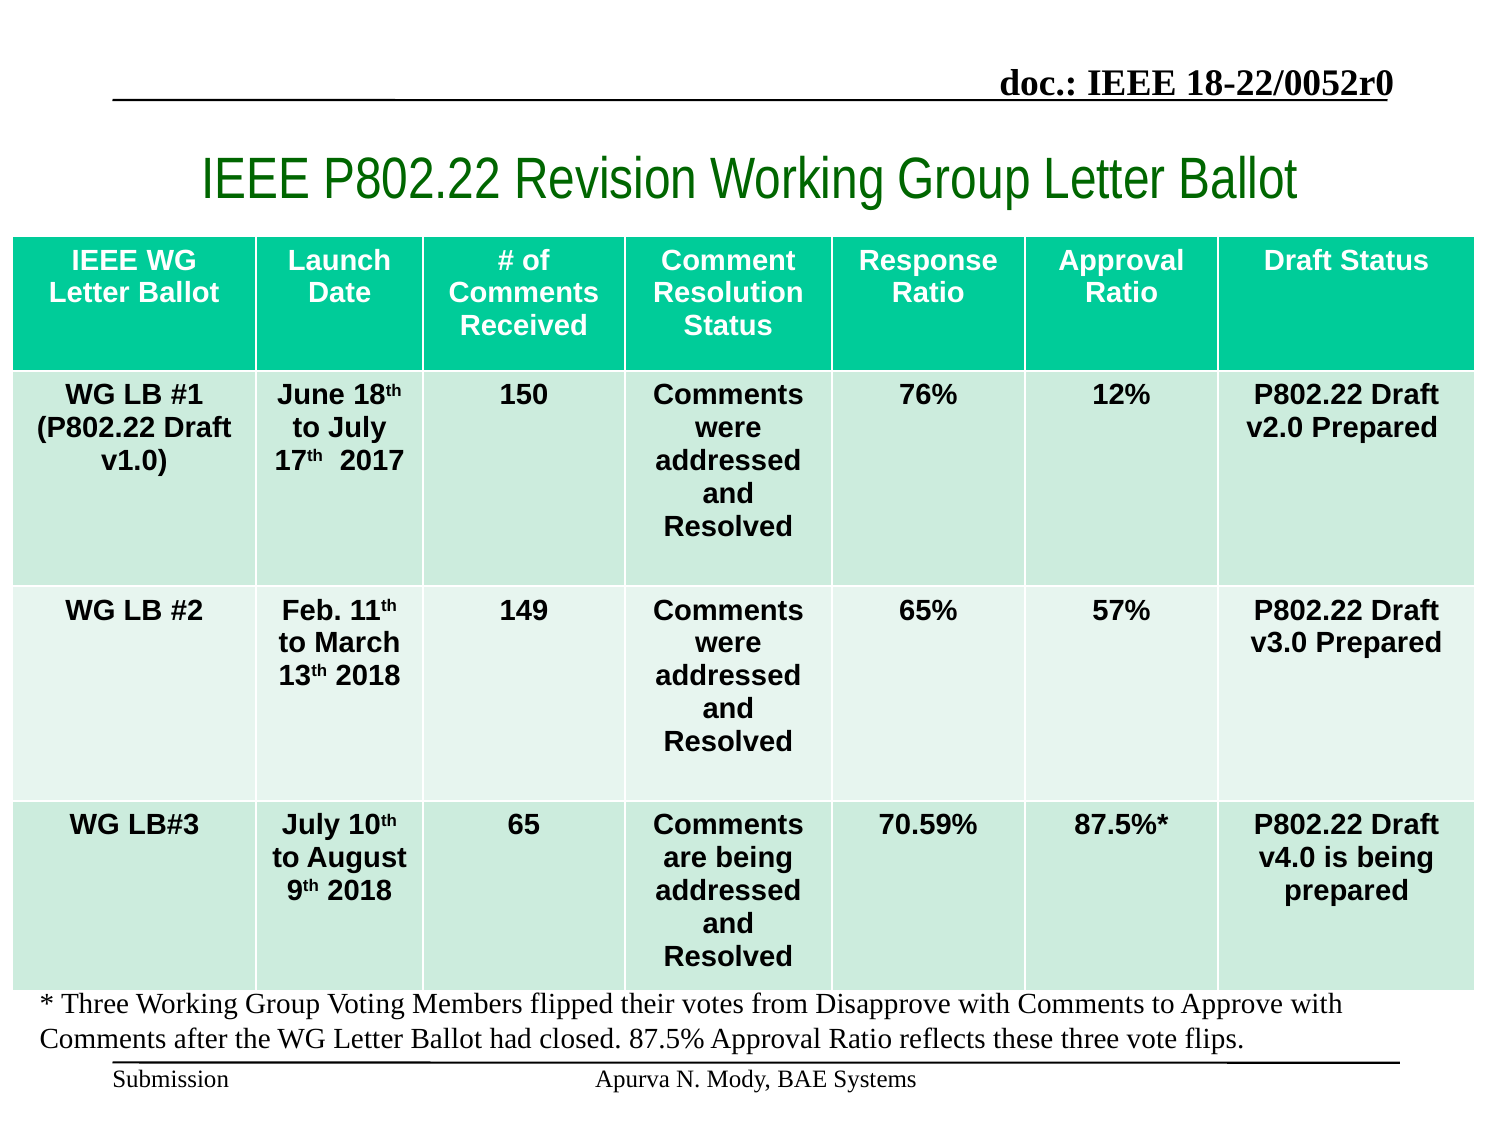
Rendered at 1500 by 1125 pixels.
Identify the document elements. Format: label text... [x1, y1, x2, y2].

table_cell 65 [424, 802, 624, 976]
table_cell 76% [833, 372, 1024, 585]
table_cell 57% [1026, 587, 1217, 800]
table_header # of Comments Received [424, 237, 624, 370]
table_header Launch Date [257, 237, 422, 370]
table_cell 87.5%* [1026, 802, 1217, 976]
table_header IEEE WG Letter Ballot [13, 237, 255, 370]
table_cell 70.59% [833, 802, 1024, 976]
footer Apurva N. Mody, BAE Systems [593, 1062, 919, 1093]
text_box IEEE P802.22 Revision Working Group Letter Ballot [112, 112, 1388, 235]
table_cell WG LB#3 [13, 802, 255, 990]
table_cell July 10th to August 9th 2018 [257, 802, 422, 976]
table_cell Comments were addressed and Resolved [626, 372, 831, 585]
table_cell WG LB #1 (P802.22 Draft v1.0) [13, 372, 255, 585]
table_cell P802.22 Draft v4.0 is being prepared [1219, 802, 1474, 990]
table_cell P802.22 Draft v2.0 Prepared [1219, 372, 1474, 585]
table_cell 150 [424, 372, 624, 585]
table_header Approval Ratio [1026, 237, 1217, 370]
text_box * Three Working Group Voting Members flipped their votes from Disapprove with Comments to Approve with Comments after the WG Letter Ballot had closed. 87.5% Approval Ratio reflects these three vote flips. [24, 976, 1438, 1062]
table_cell June 18th to July 17th 2017 [257, 372, 422, 585]
table_header Comment Resolution Status [626, 237, 831, 370]
table_cell Comments were addressed and Resolved [626, 587, 831, 800]
table_cell 65% [833, 587, 1024, 800]
table_header Draft Status [1219, 237, 1474, 370]
table_cell Comments are being addressed and Resolved [626, 802, 831, 976]
table_cell 149 [424, 587, 624, 800]
table_cell 12% [1026, 372, 1217, 585]
table_header Response Ratio [833, 237, 1024, 370]
table_cell WG LB #2 [13, 587, 255, 800]
table_cell Feb. 11th to March 13th 2018 [257, 587, 422, 800]
table_cell P802.22 Draft v3.0 Prepared [1219, 587, 1474, 800]
